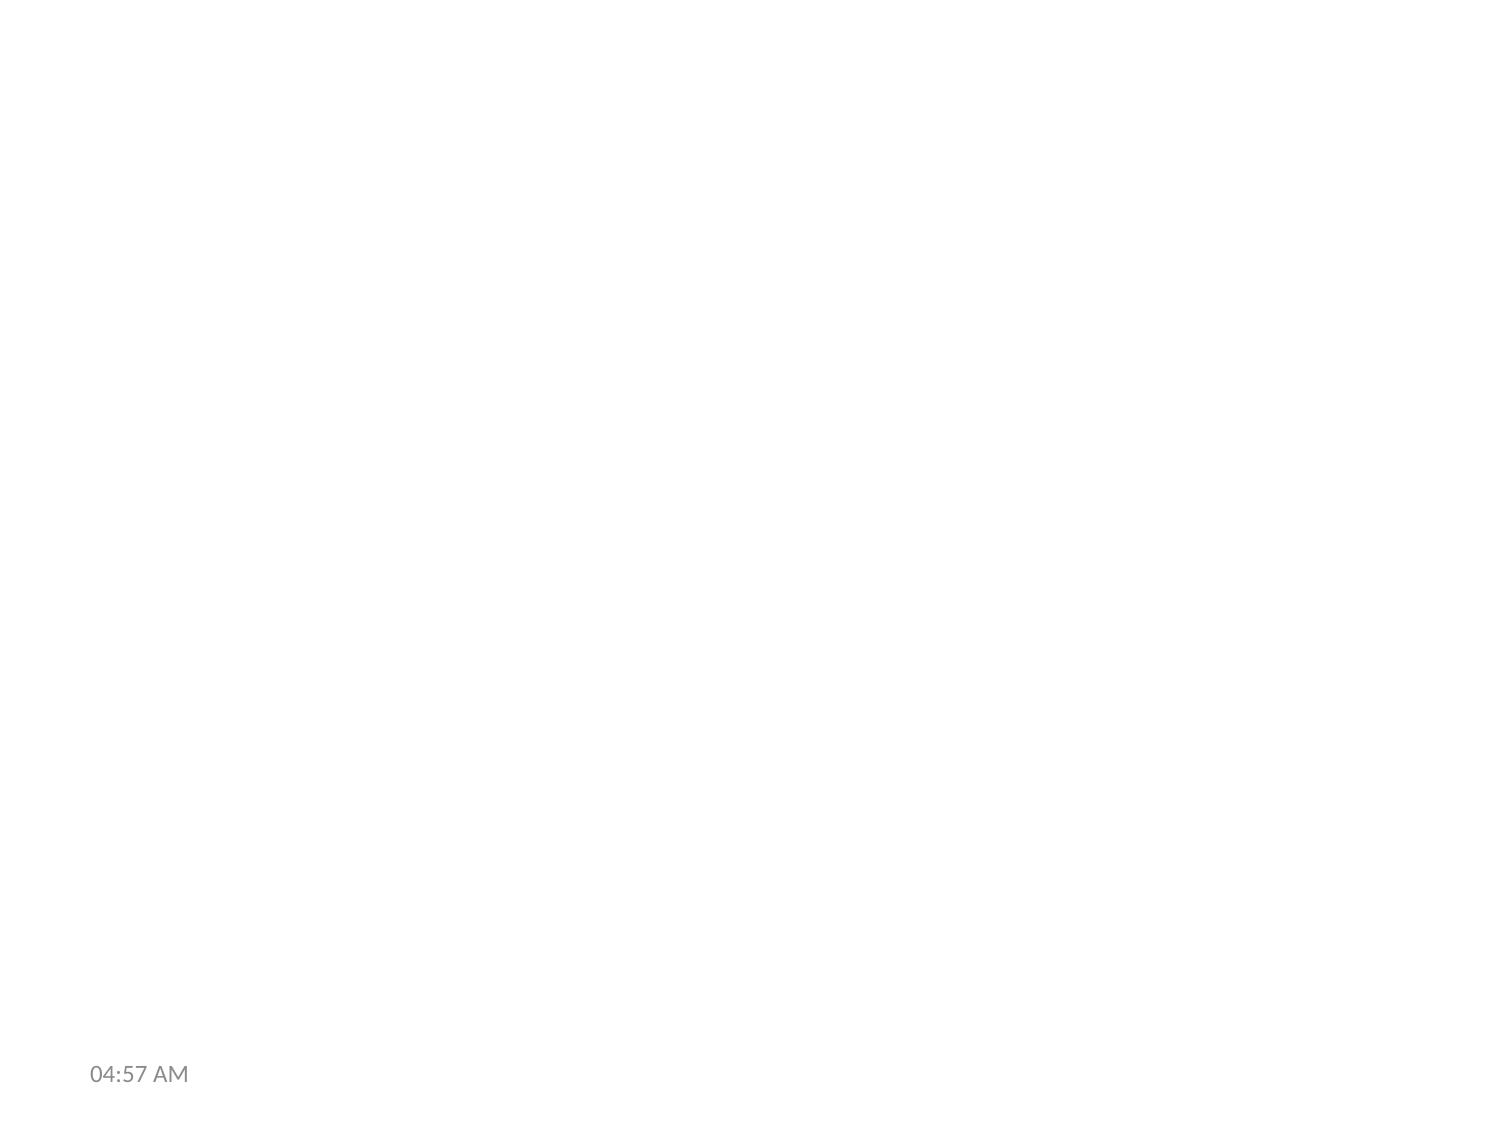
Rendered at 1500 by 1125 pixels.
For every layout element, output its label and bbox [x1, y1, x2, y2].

slide_number [75, 1042, 425, 1103]
